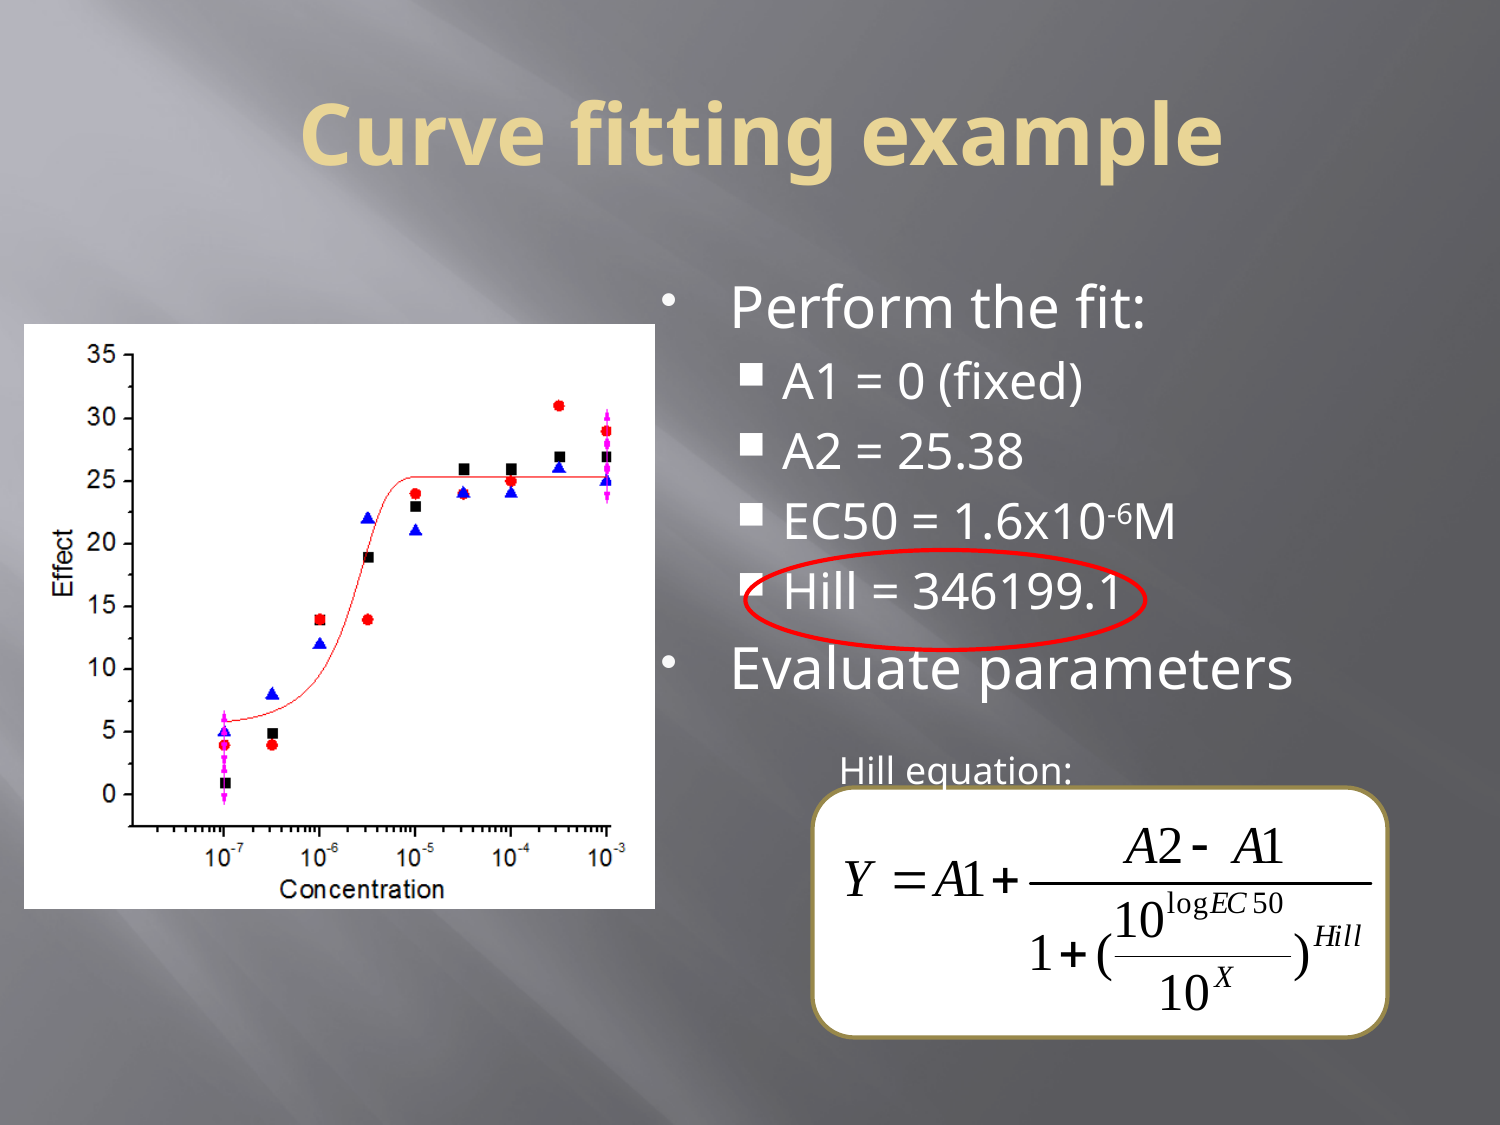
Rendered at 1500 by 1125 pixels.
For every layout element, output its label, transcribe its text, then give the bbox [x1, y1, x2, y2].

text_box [837, 812, 1383, 1021]
text_box [743, 547, 1148, 653]
text_box Hill equation: [823, 739, 1088, 800]
picture [24, 324, 655, 909]
list Perform the fit: A1 = 0 (fixed) A2 = 25.38 EC50 = 1.6x10-6M Hill = 346199.1 Evaluate parameters [624, 262, 1450, 738]
text_box Curve fitting example [87, 37, 1438, 225]
text_box [810, 785, 1389, 1040]
